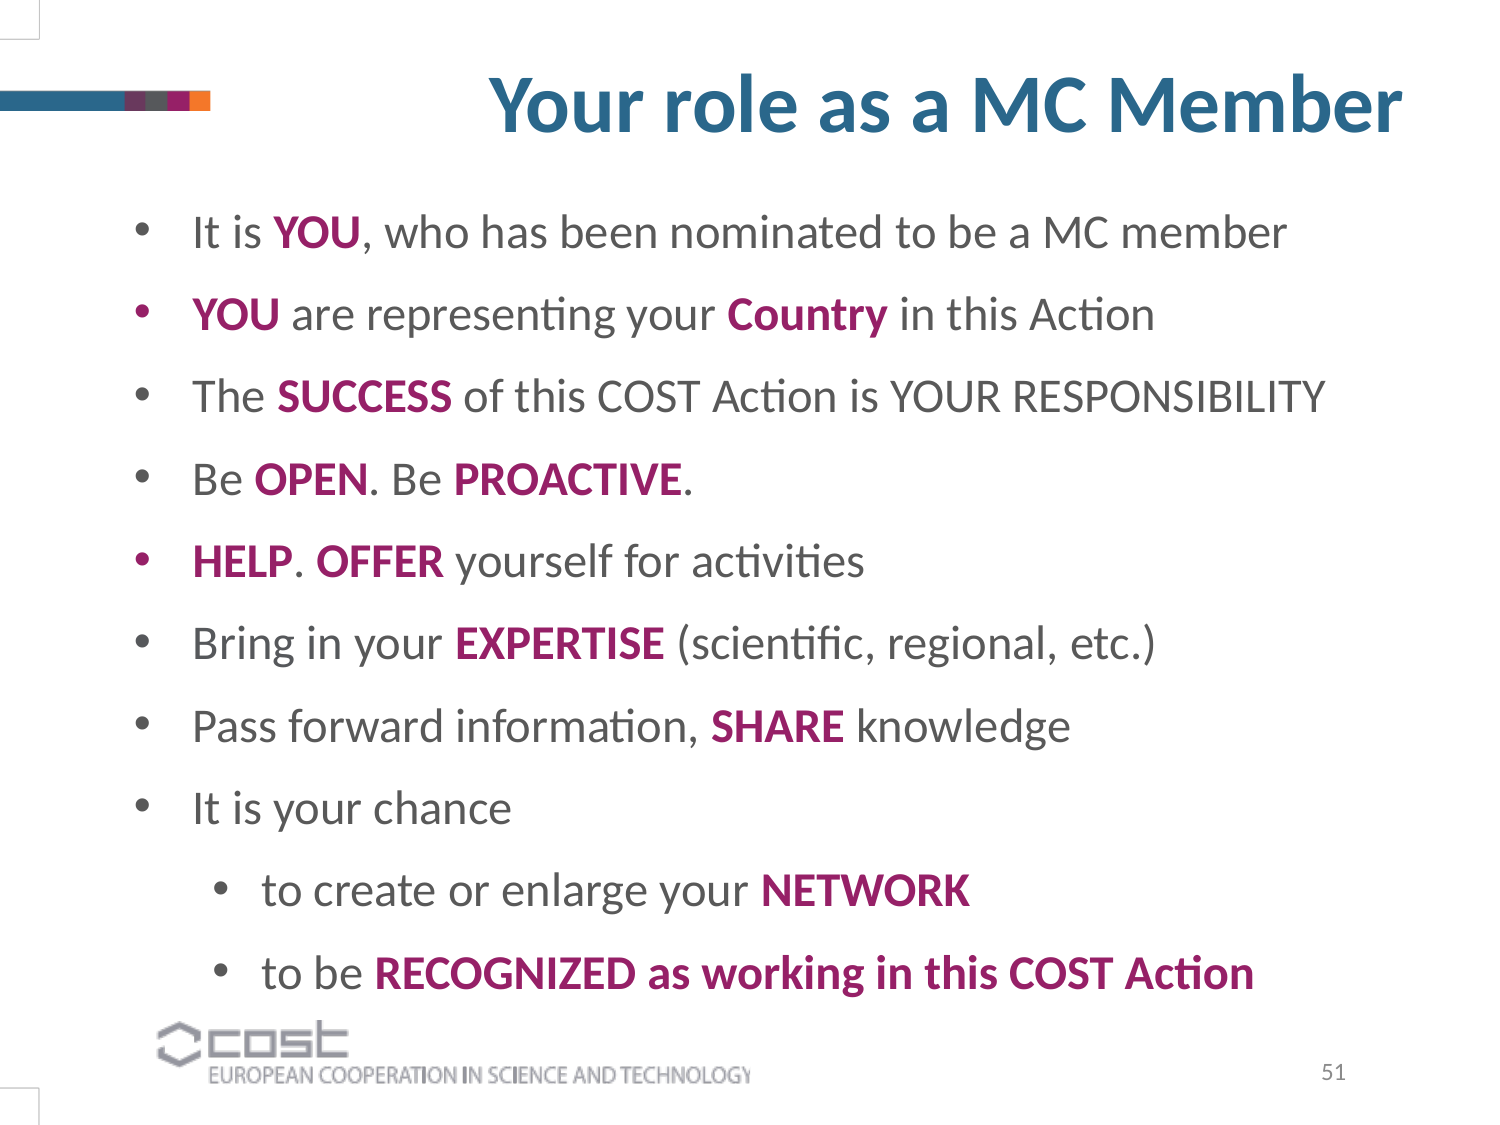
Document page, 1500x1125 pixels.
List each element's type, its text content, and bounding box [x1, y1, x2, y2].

list It is YOU, who has been nominated to be a MC member YOU are representing your Country in this Action The SUCCESS of this COST Action is YOUR RESPONSIBILITY Be OPEN. Be PROACTIVE. HELP. OFFER yourself for activities Bring in your EXPERTISE (scientific, regional, etc.) Pass forward information, SHARE knowledge It is your chance to create or enlarge your NETWORK to be RECOGNIZED as working in this COST Action [118, 192, 1465, 1012]
slide_number 51 [1268, 1040, 1362, 1101]
title Your role as a MC Member [253, 41, 1421, 245]
